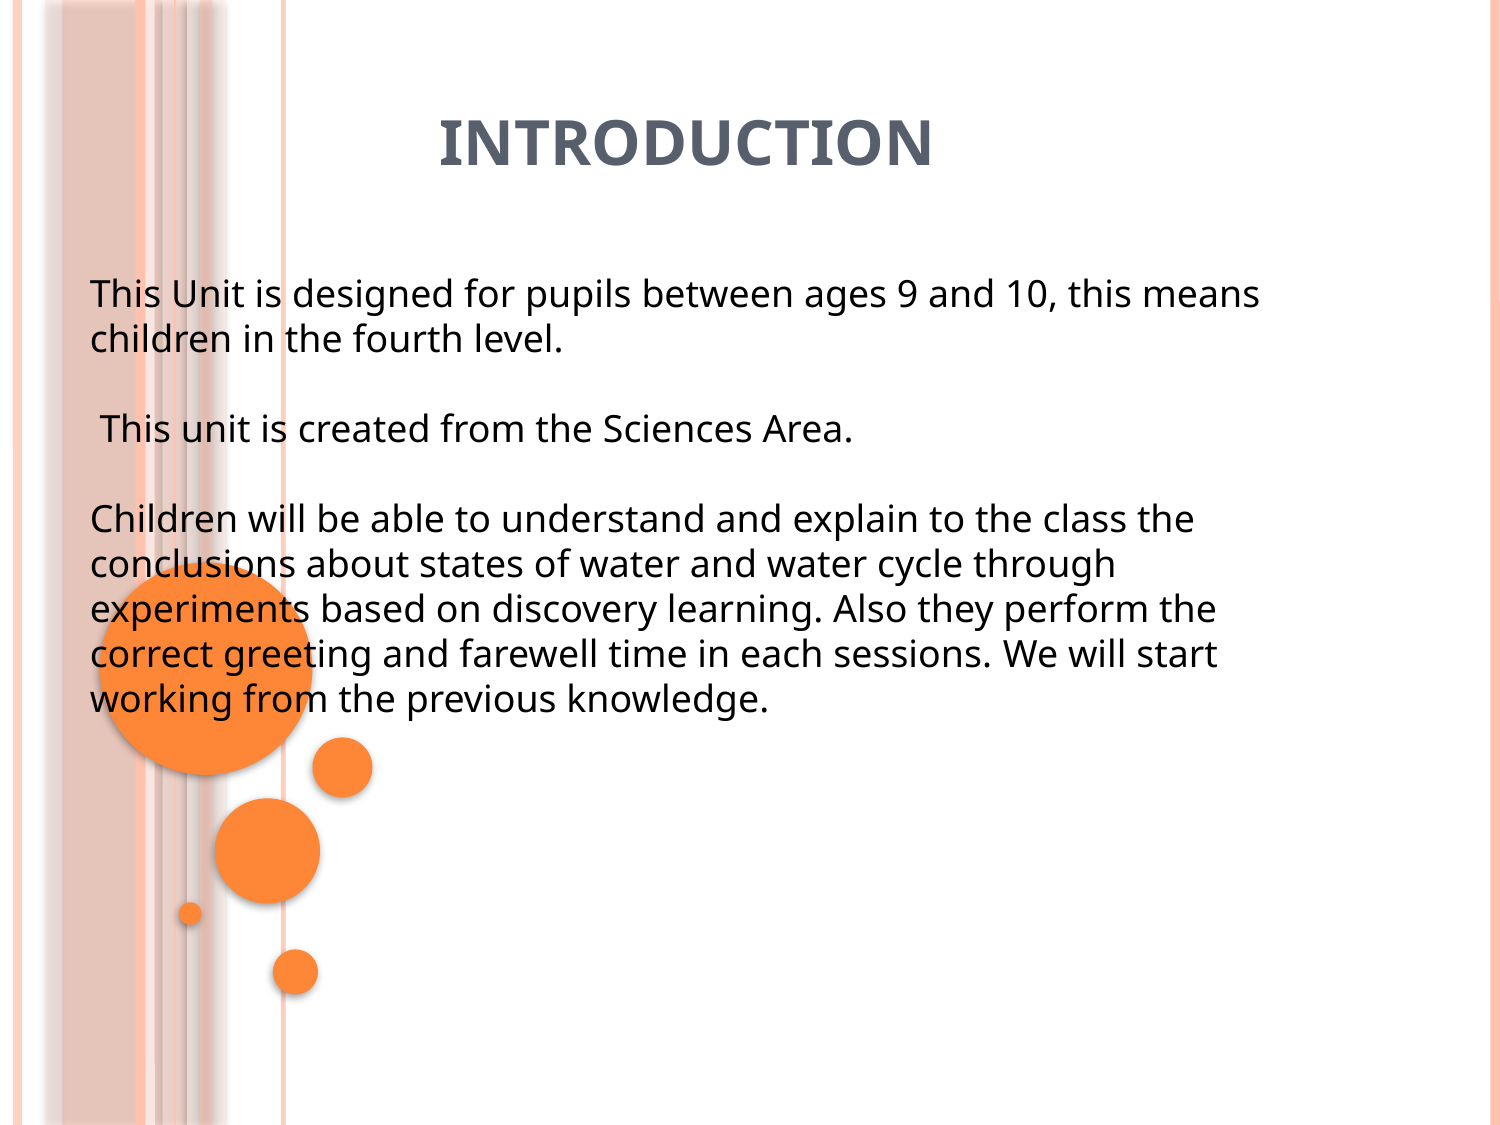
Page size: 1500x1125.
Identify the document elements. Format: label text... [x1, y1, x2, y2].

text_box INTRODUCTION [75, 66, 1300, 186]
text_box This Unit is designed for pupils between ages 9 and 10, this means children in the fourth level. This unit is created from the Sciences Area. Children will be able to understand and explain to the class the conclusions about states of water and water cycle through experiments based on discovery learning. Also they perform the correct greeting and farewell time in each sessions. We will start working from the previous knowledge. [75, 262, 1300, 1062]
